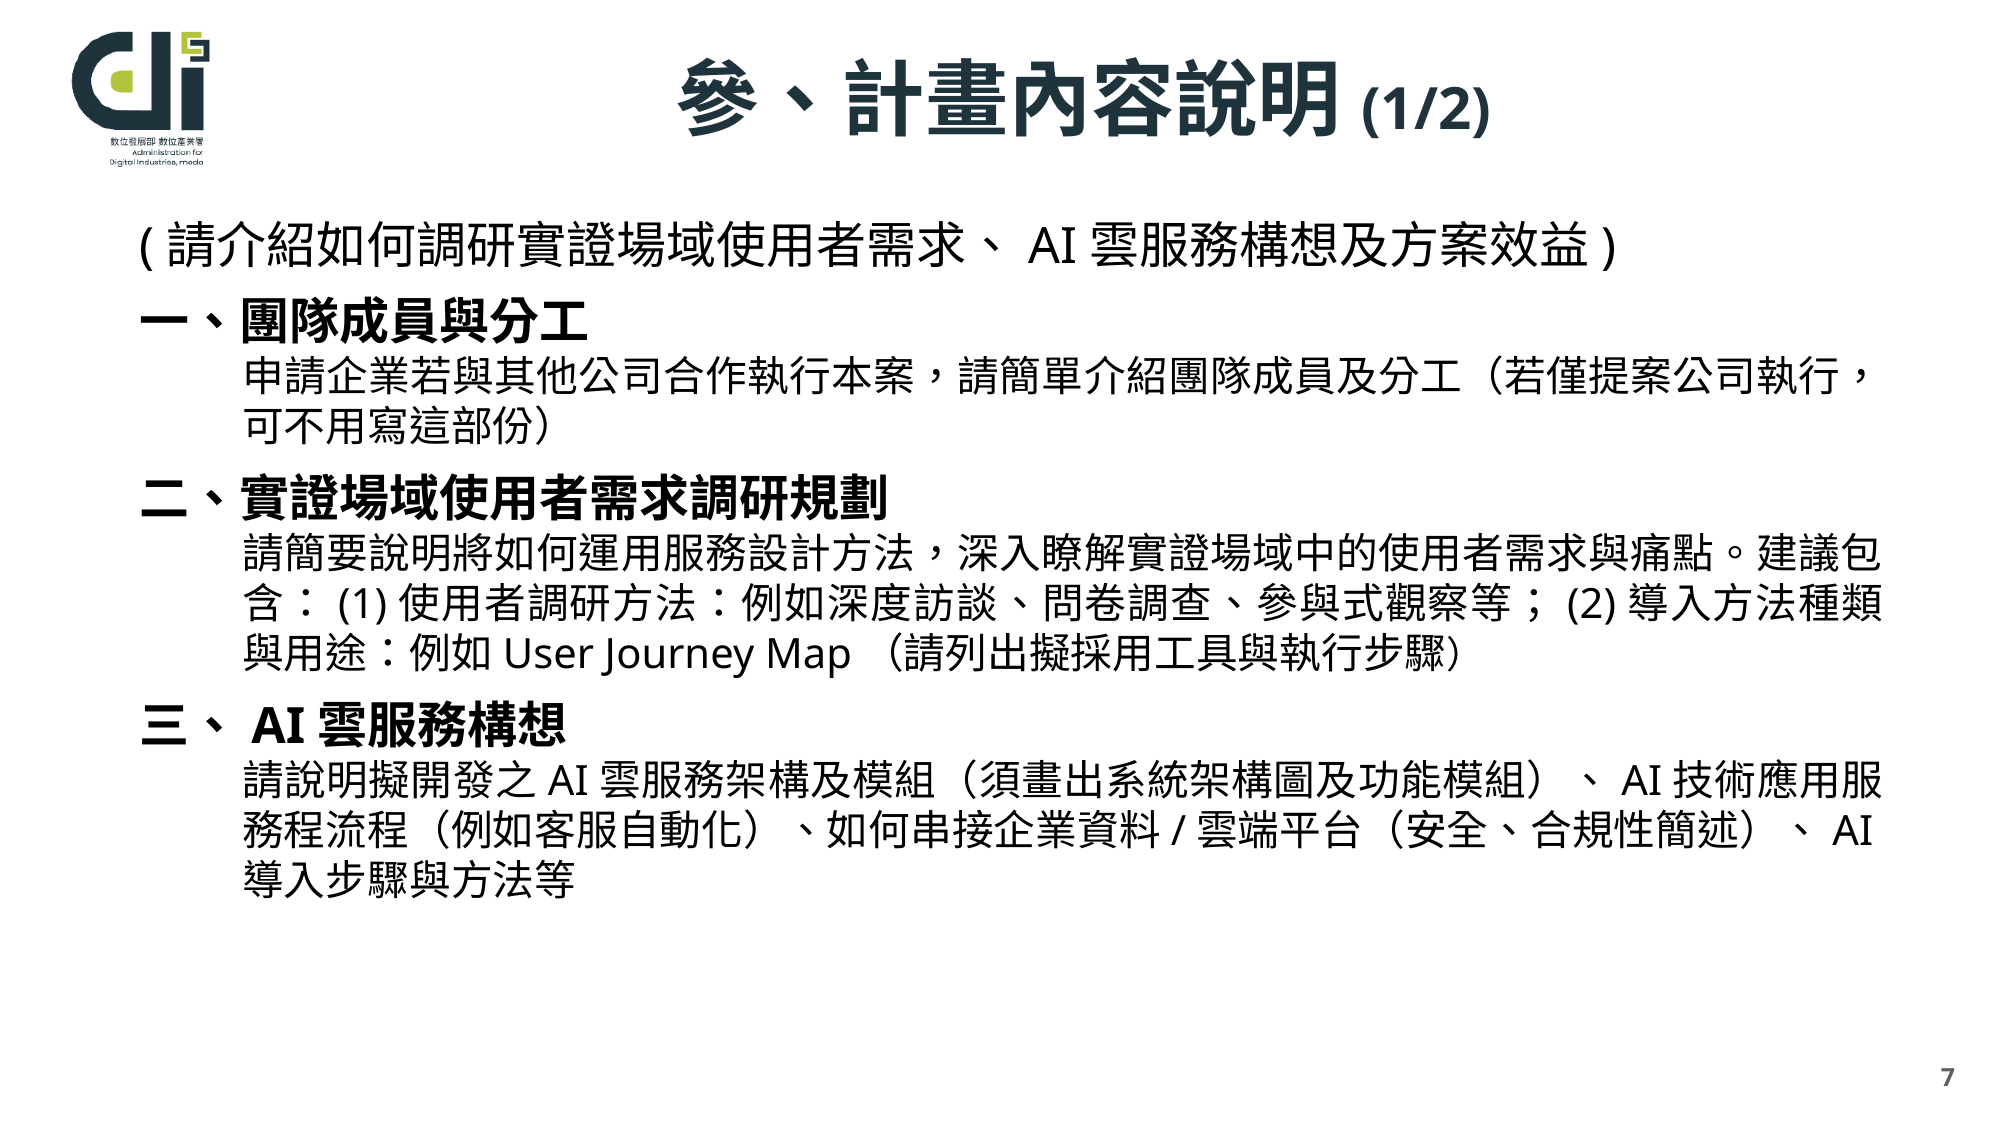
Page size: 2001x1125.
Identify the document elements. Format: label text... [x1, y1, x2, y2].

picture [56, 17, 224, 185]
title 參、計畫內容說明(1/2) [222, 36, 1944, 156]
slide_number 7 [1923, 1056, 1973, 1105]
list (請介紹如何調研實證場域使用者需求、AI雲服務構想及方案效益) 一、團隊成員與分工 申請企業若與其他公司合作執行本案，請簡單介紹團隊成員及分工（若僅提案公司執行，可不用寫這部份） 二、實證場域使用者需求調研規劃 請簡要說明將如何運用服務設計方法，深入瞭解實證場域中的使用者需求與痛點。建議包含：(1)使用者調研方法：例如深度訪談、問卷調查、參與式觀察等；(2)導入方法種類與用途：例如User Journey Map（請列出擬採用工具與執行步驟） 三、AI雲服務構想 請說明擬開發之AI雲服務架構及模組（須畫出系統架構圖及功能模組）、AI技術應用服務程流程（例如客服自動化）、如何串接企業資料/雲端平台（安全、合規性簡述）、AI導入步驟與方法等 [130, 204, 1893, 972]
